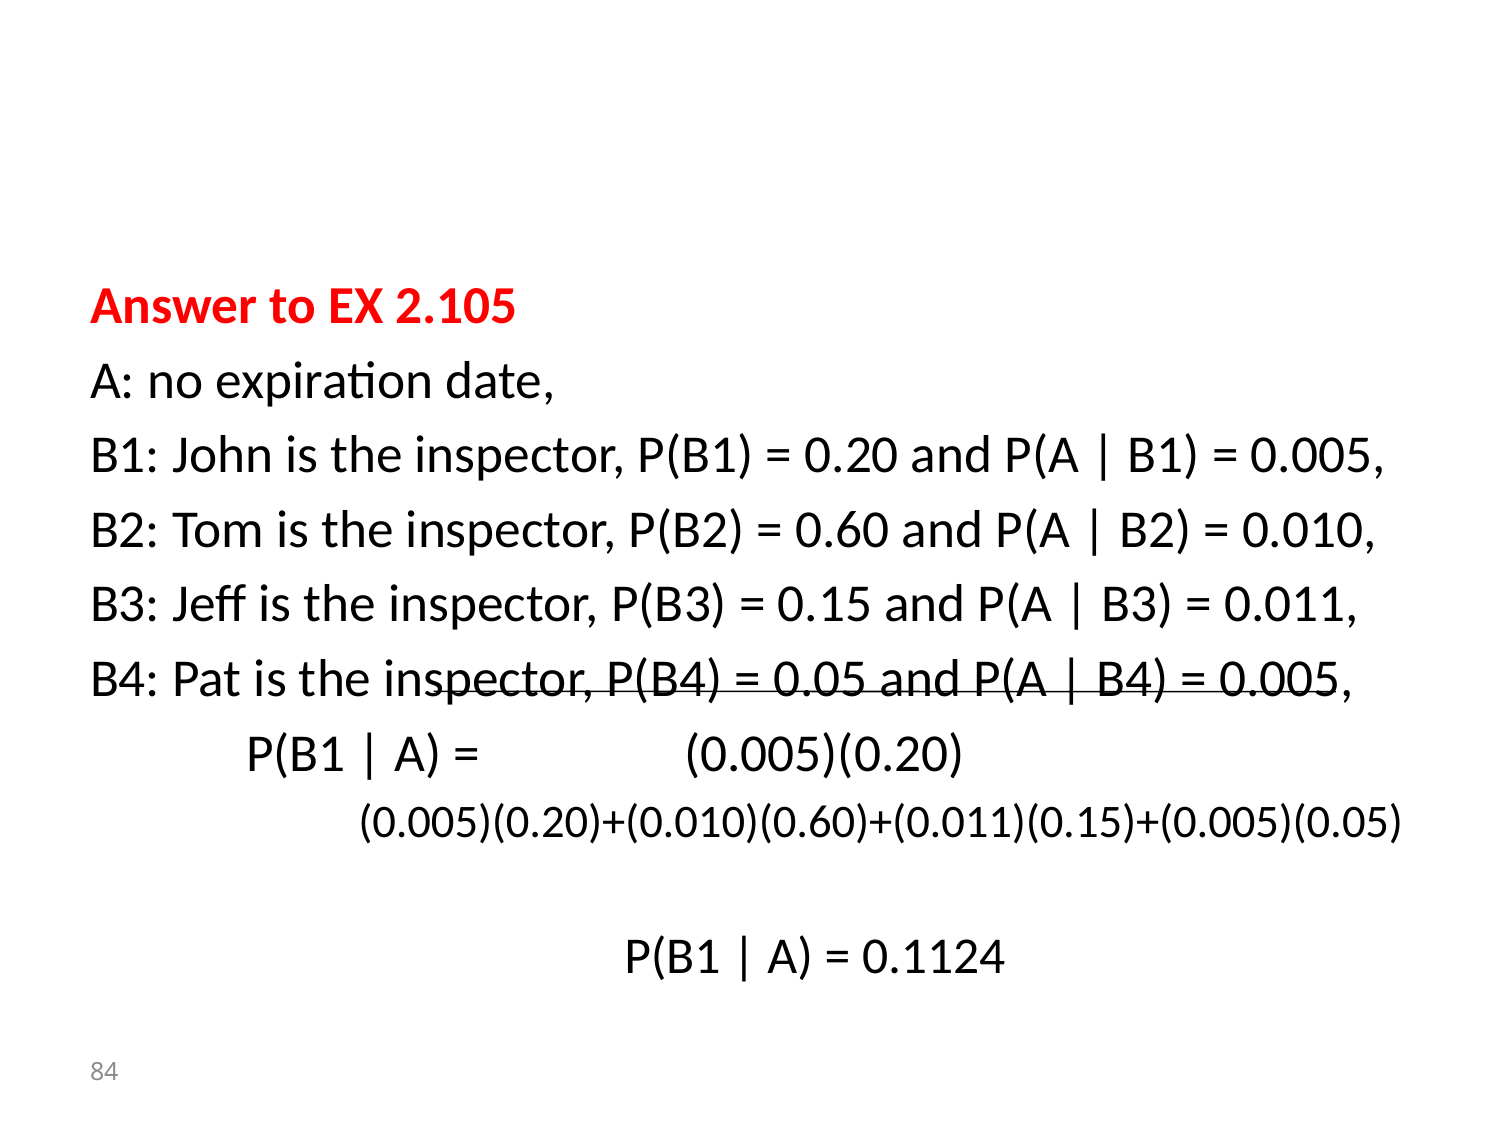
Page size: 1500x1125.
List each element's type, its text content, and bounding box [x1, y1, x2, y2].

list Answer to EX 2.105 A: no expiration date, B1: John is the inspector, P(B1) = 0.20 and P(A | B1) = 0.005, B2: Tom is the inspector, P(B2) = 0.60 and P(A | B2) = 0.010, B3: Jeff is the inspector, P(B3) = 0.15 and P(A | B3) = 0.011, B4: Pat is the inspector, P(B4) = 0.05 and P(A | B4) = 0.005, P(B1 | A) = (0.005)(0.20) (0.005)(0.20)+(0.010)(0.60)+(0.011)(0.15)+(0.005)(0.05) P(B1 | A) = 0.1124 [75, 262, 1425, 1005]
slide_number 84 [75, 1042, 425, 1103]
